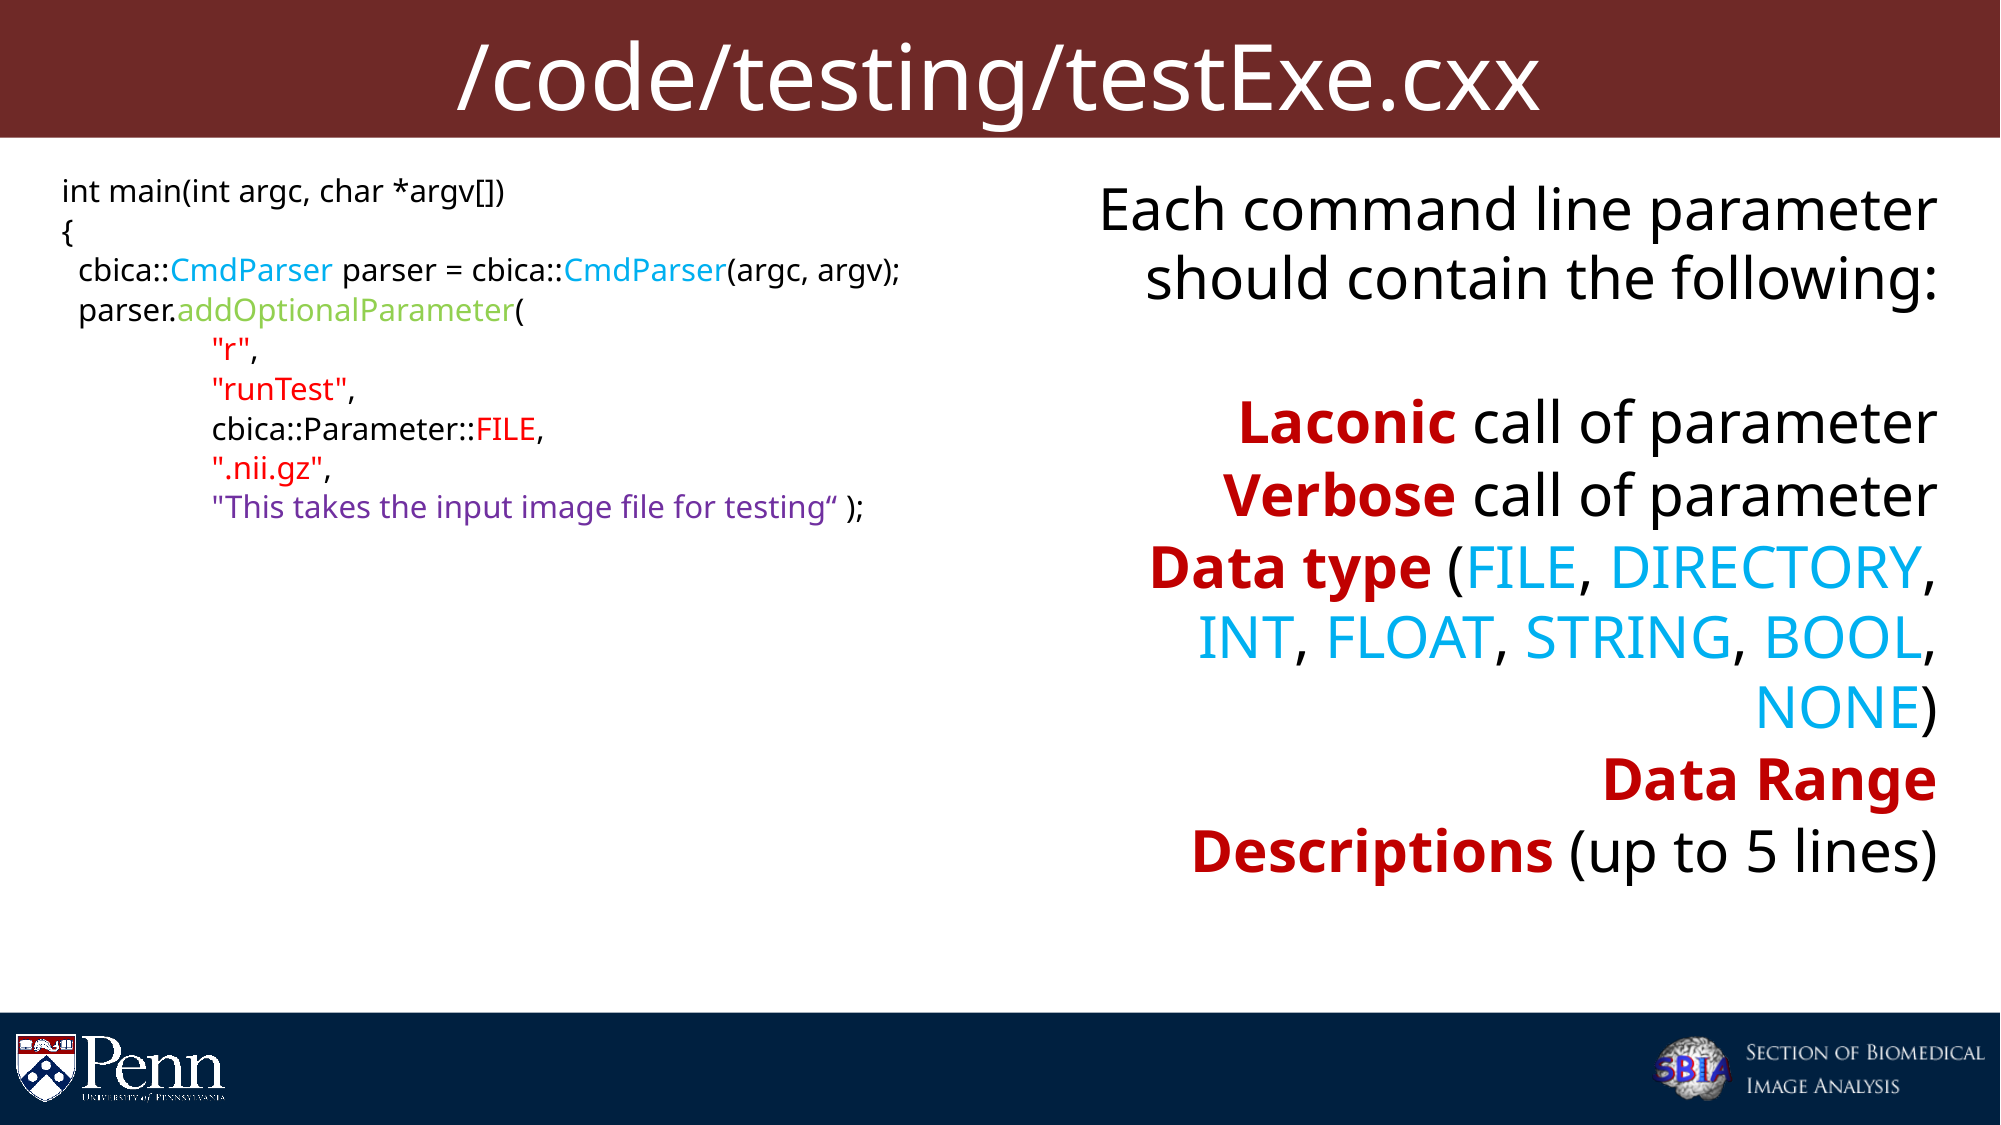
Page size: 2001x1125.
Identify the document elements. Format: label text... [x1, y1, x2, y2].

list Each command line parameter should contain the following: Laconic call of parameter Verbose call of parameter Data type (FILE, DIRECTORY, INT, FLOAT, STRING, BOOL, NONE) Data Range Descriptions (up to 5 lines) [1012, 164, 1954, 987]
list int main(int argc, char *argv[]) { cbica::CmdParser parser = cbica::CmdParser(argc, argv); parser.addOptionalParameter( "r", "runTest", cbica::Parameter::FILE, ".nii.gz", "This takes the input image file for testing“ ); [46, 164, 985, 987]
picture [1652, 1035, 1985, 1102]
picture [16, 1034, 225, 1103]
title /code/testing/testExe.cxx [46, 0, 1954, 138]
